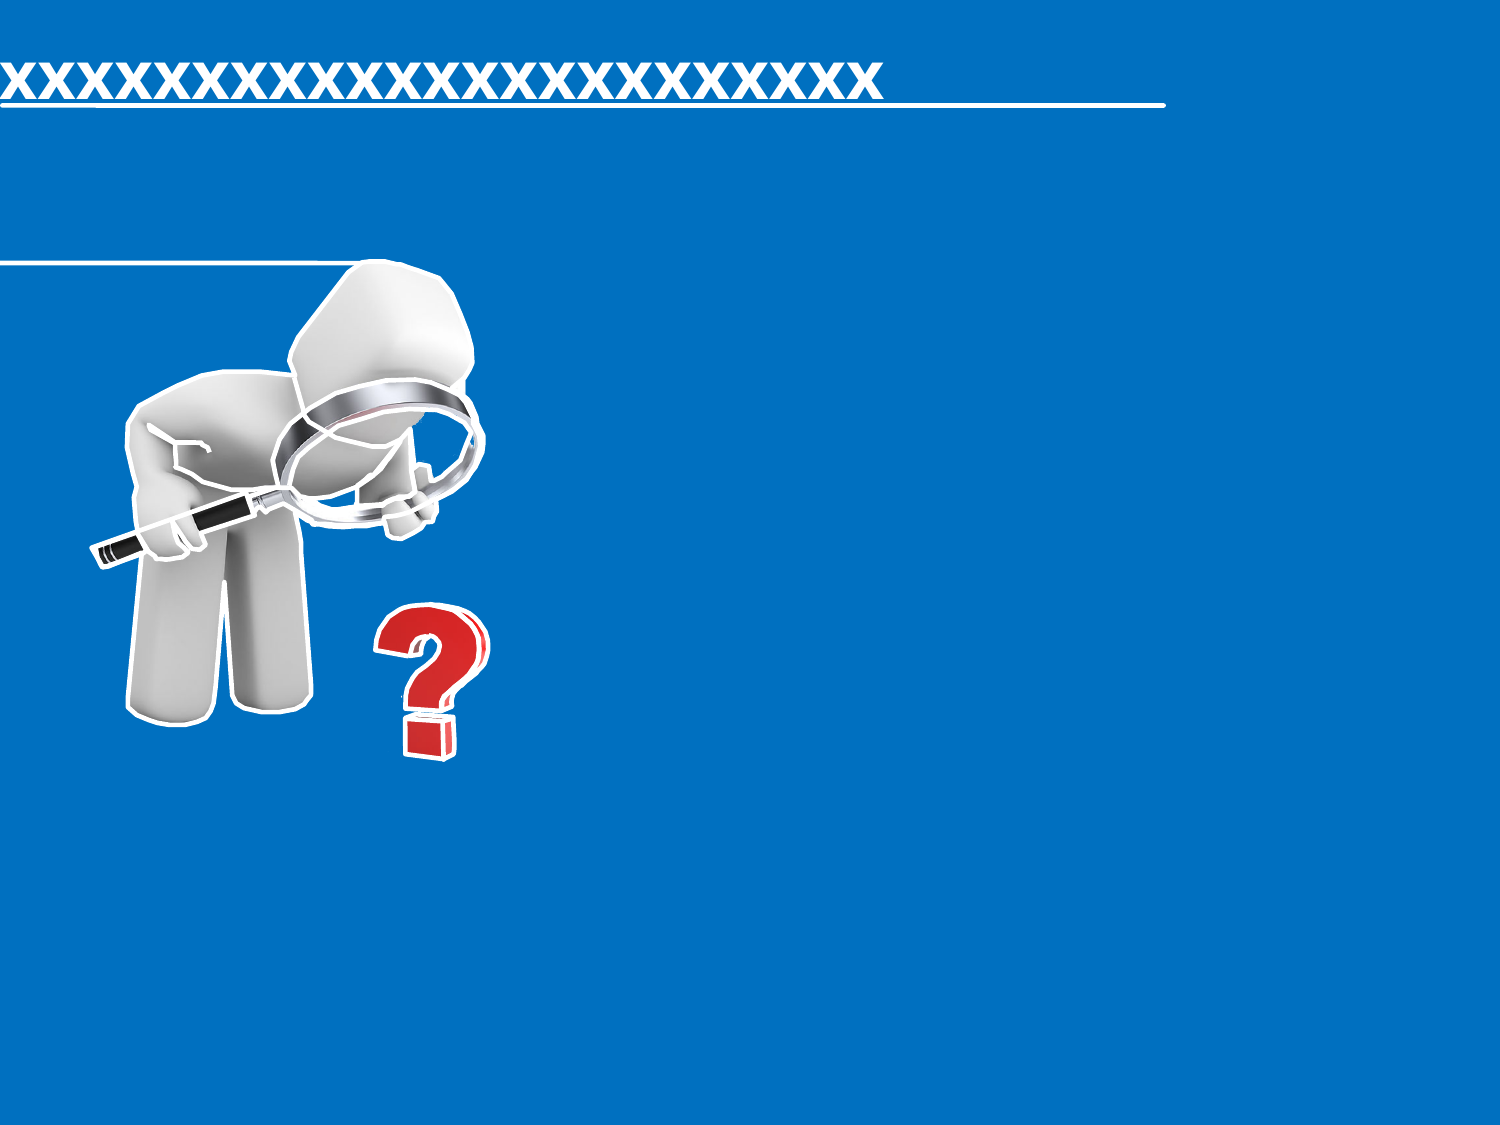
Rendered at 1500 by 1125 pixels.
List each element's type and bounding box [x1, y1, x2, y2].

text_box [0, 24, 1184, 122]
text_box [375, 604, 489, 760]
picture [93, 250, 497, 766]
